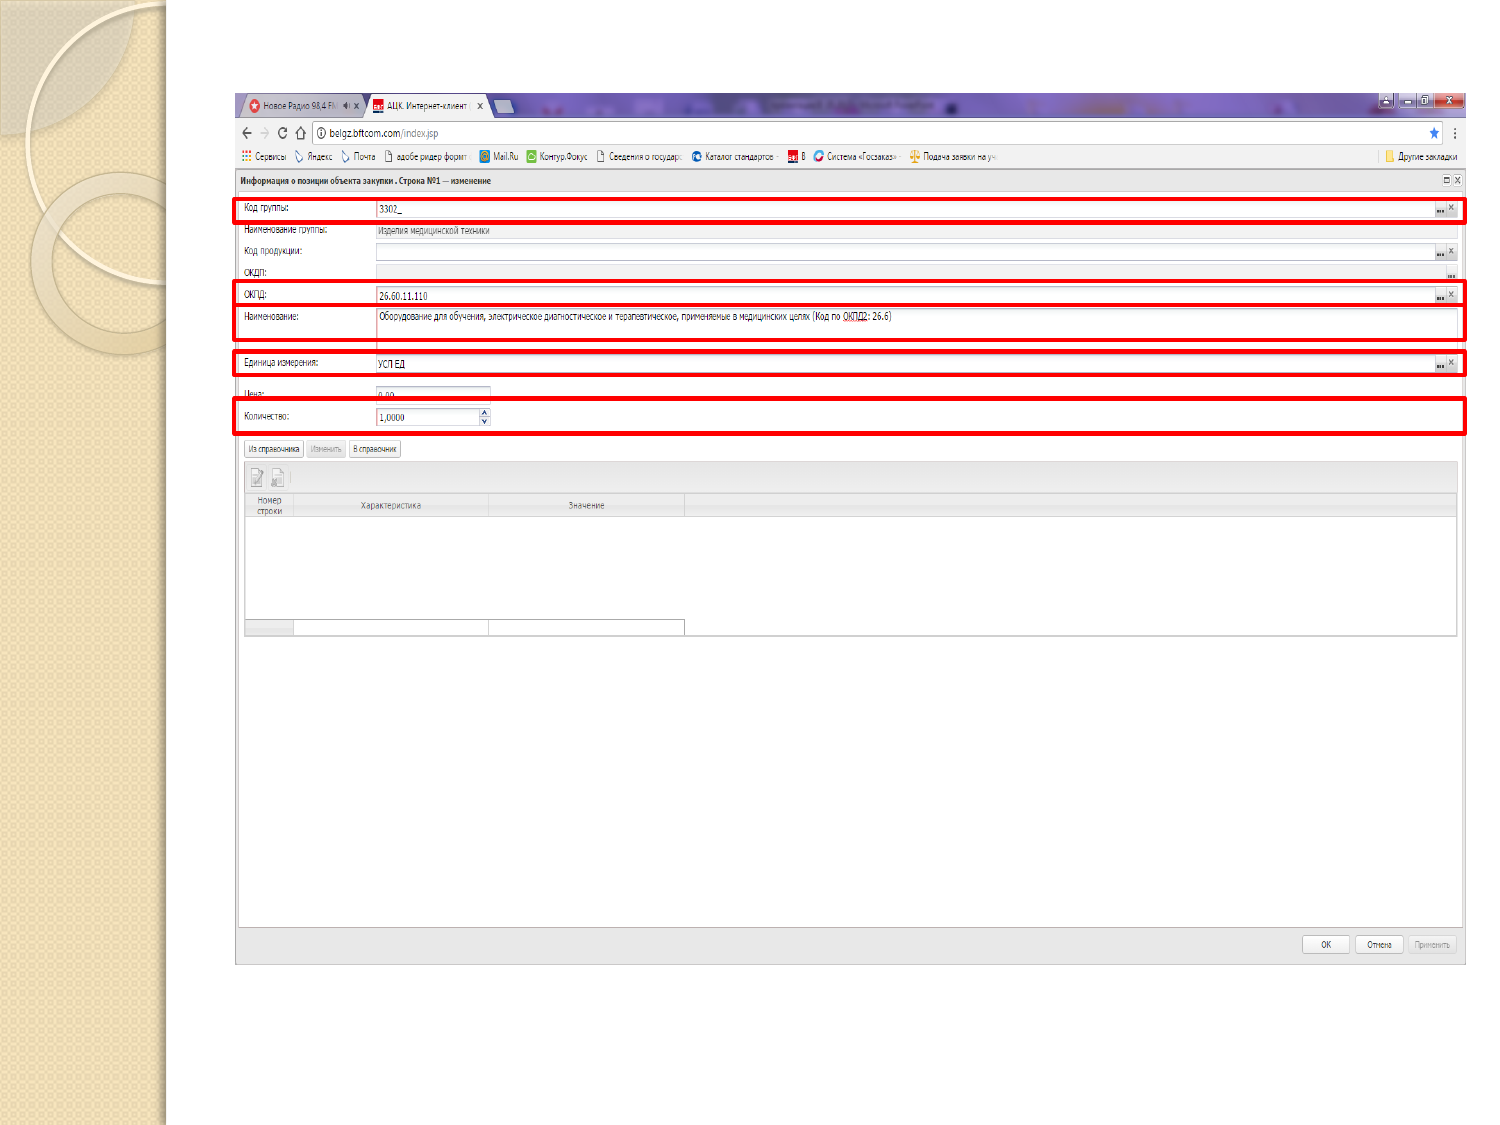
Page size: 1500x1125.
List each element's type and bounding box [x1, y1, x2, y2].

list [235, 93, 1466, 965]
